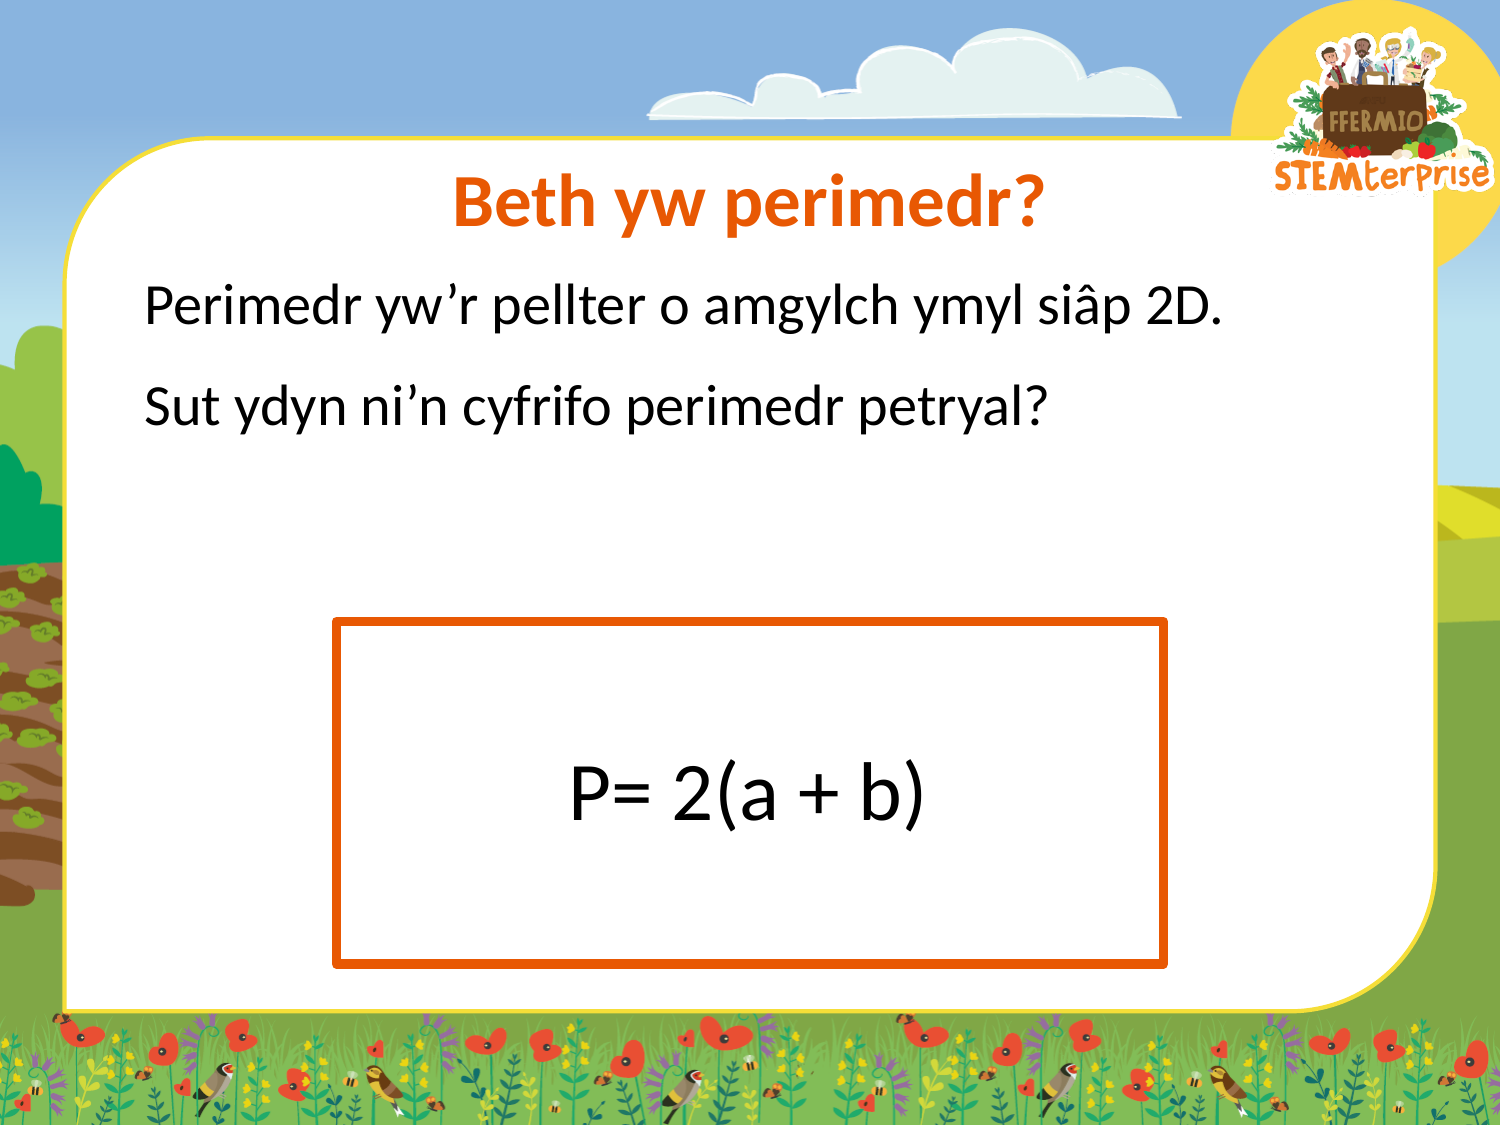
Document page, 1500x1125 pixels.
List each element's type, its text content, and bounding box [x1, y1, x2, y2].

text_box P= 2(a + b) [393, 729, 1103, 945]
title Beth yw perimedr? [218, 137, 1282, 256]
text_box [334, 619, 1165, 966]
list Perimedr yw’r pellter o amgylch ymyl siâp 2D. Sut ydyn ni’n cyfrifo perimedr petryal? [129, 267, 1371, 457]
picture [0, 0, 1500, 1125]
